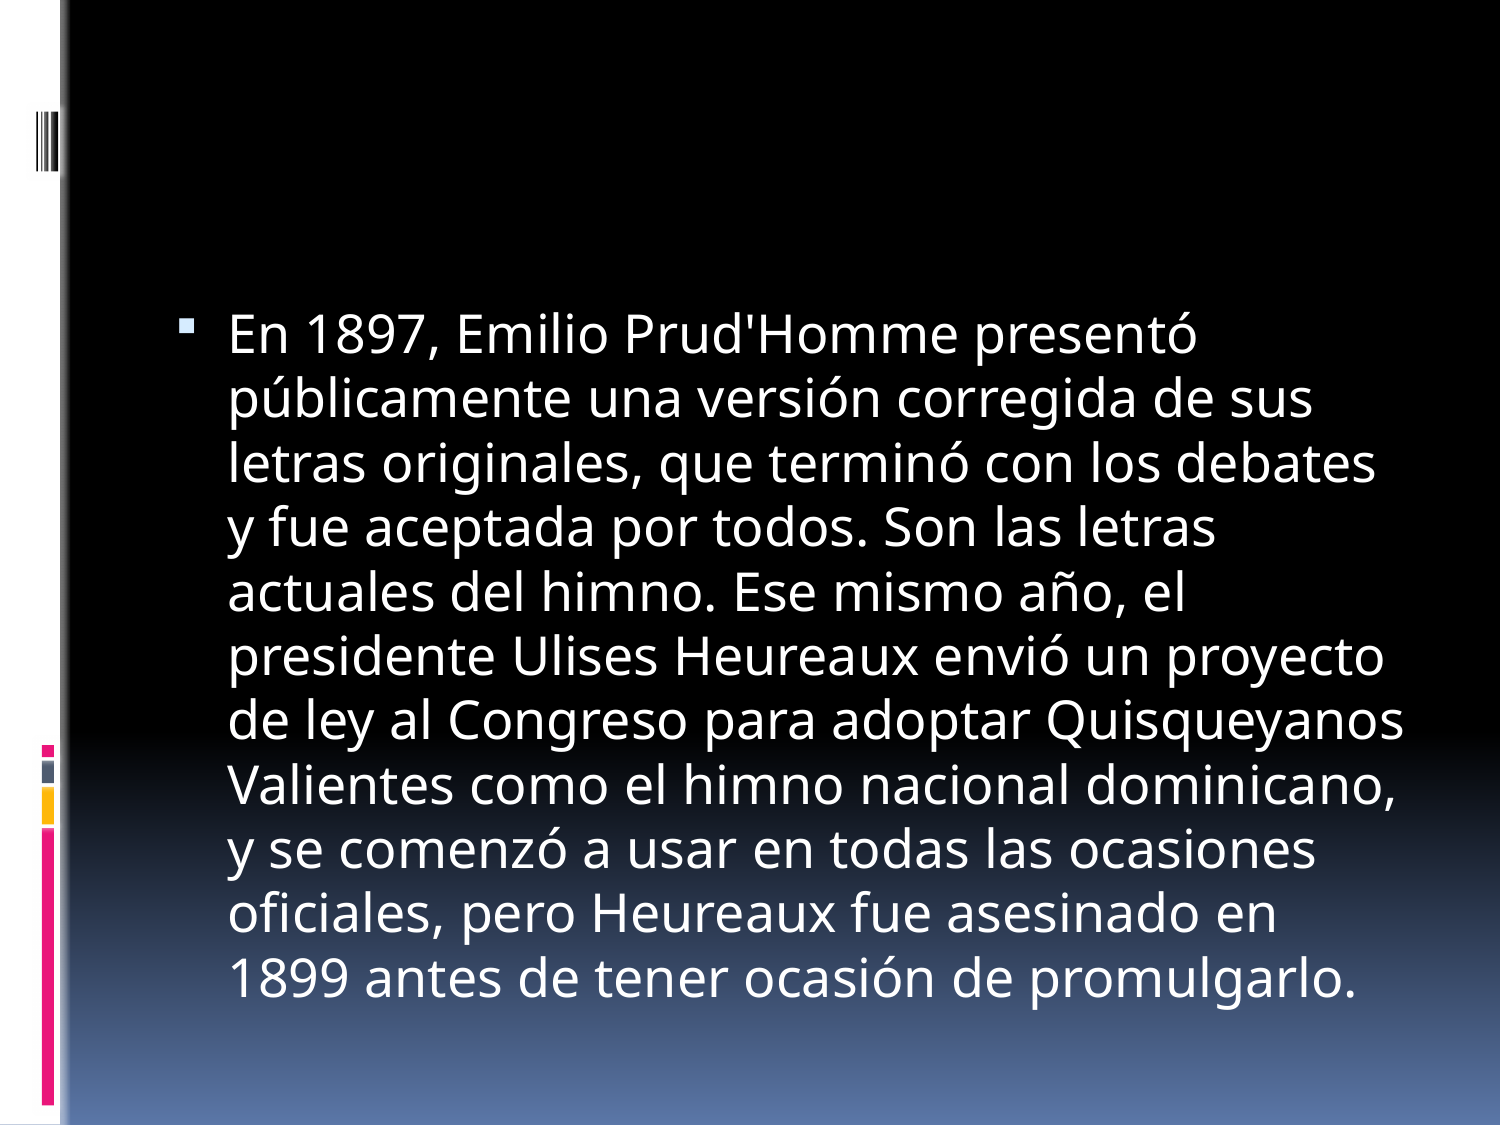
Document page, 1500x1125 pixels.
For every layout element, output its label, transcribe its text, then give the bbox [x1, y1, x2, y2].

list En 1897, Emilio Prud'Homme presentó públicamente una versión corregida de sus letras originales, que terminó con los debates y fue aceptada por todos. Son las letras actuales del himno. Ese mismo año, el presidente Ulises Heureaux envió un proyecto de ley al Congreso para adoptar Quisqueyanos Valientes como el himno nacional dominicano, y se comenzó a usar en todas las ocasiones oficiales, pero Heureaux fue asesinado en 1899 antes de tener ocasión de promulgarlo. [150, 292, 1425, 1043]
